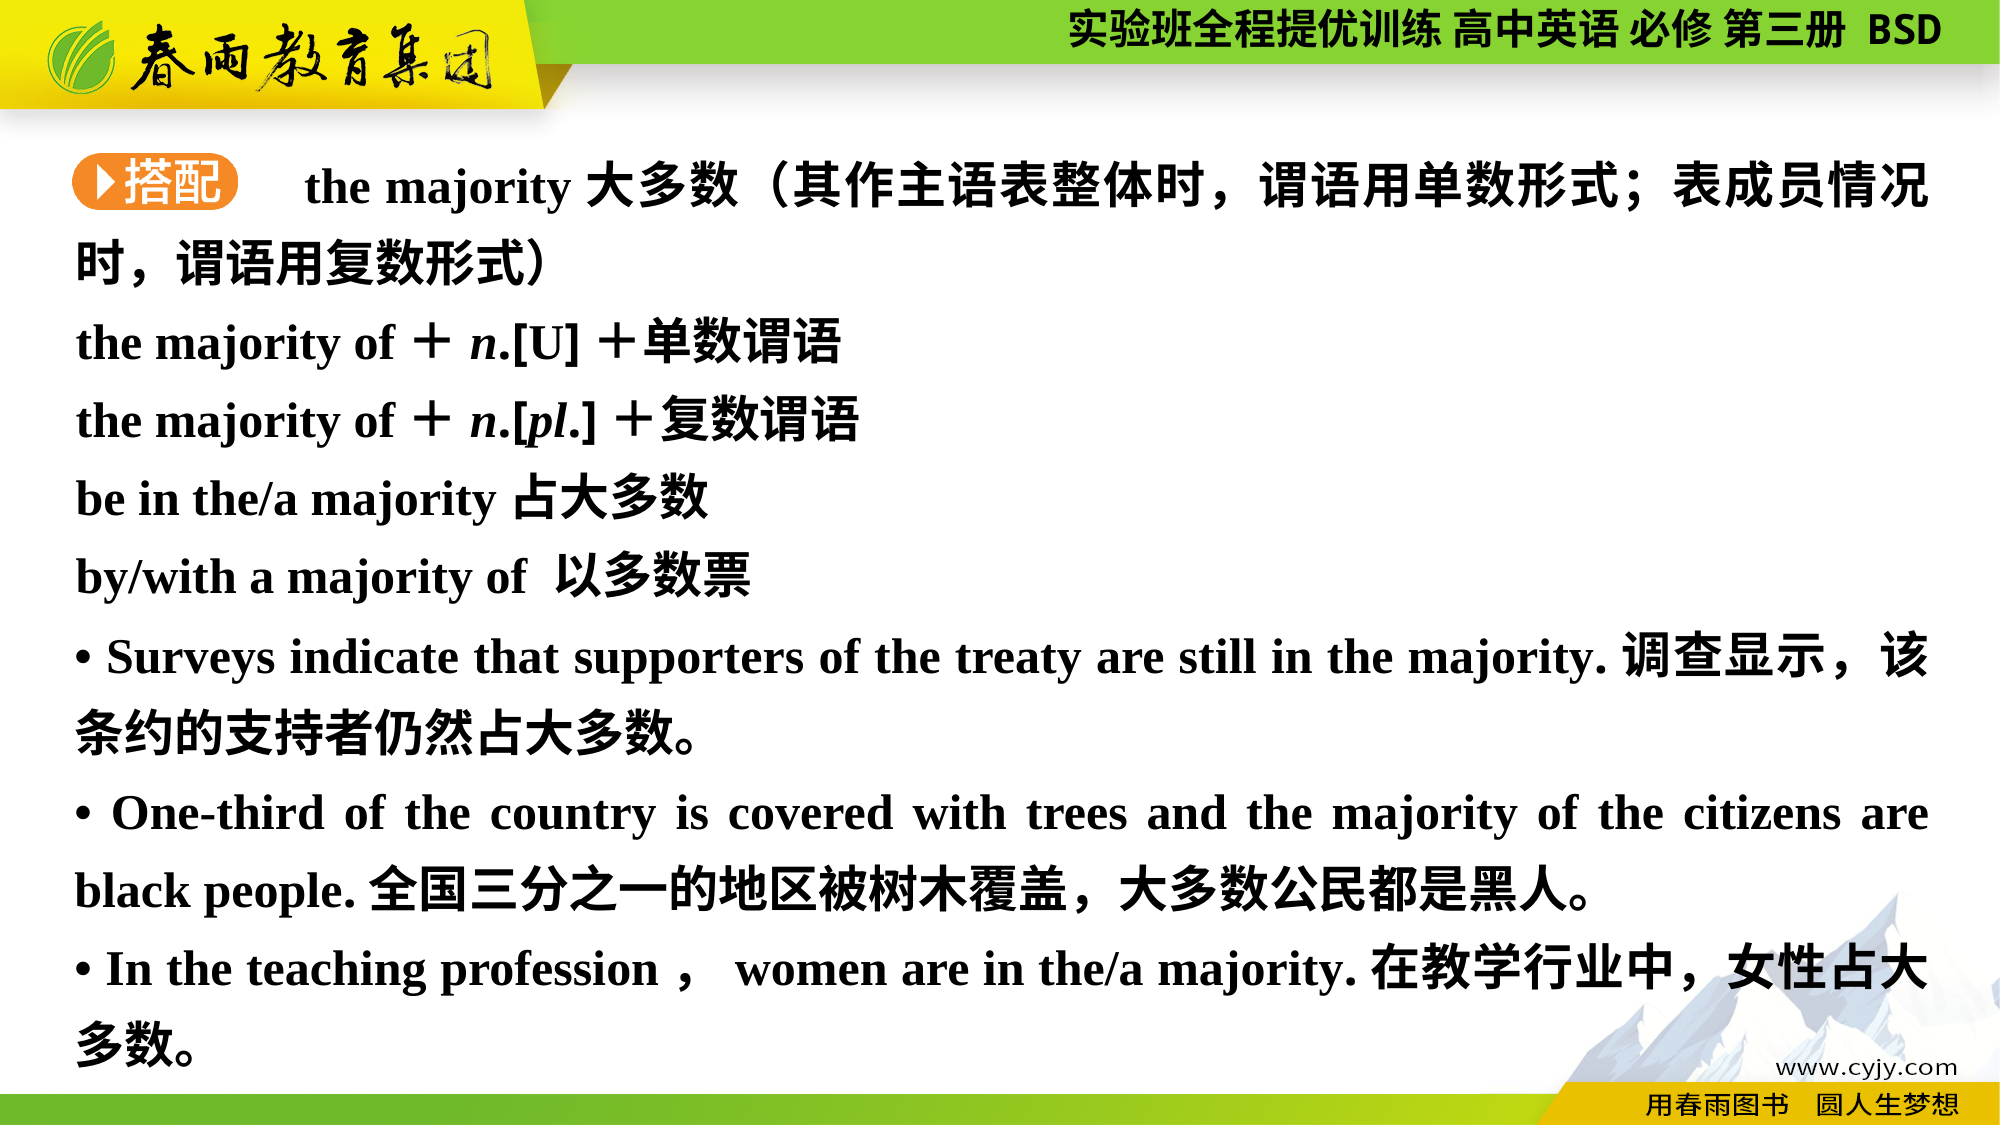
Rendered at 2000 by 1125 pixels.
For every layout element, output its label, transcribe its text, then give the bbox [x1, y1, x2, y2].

text_box • Surveys indicate that supporters of the treaty are still in the majority.调查显示，该条约的支持者仍然占大多数。 • One-third of the country is covered with trees and the majority of the citizens are black people.全国三分之一的地区被树木覆盖，大多数公民都是黑人。 • In the teaching profession，women are in the/a majority.在教学行业中，女性占大多数。 [59, 598, 1944, 1081]
picture [0, 0, 2000, 1125]
list the majority大多数（其作主语表整体时，谓语用单数形式；表成员情况时，谓语用复数形式） the majority of＋n.[U]＋单数谓语 the majority of＋n.[pl.]＋复数谓语 be in the/a majority占大多数 by/with a majority of 以多数票 [60, 127, 1945, 607]
